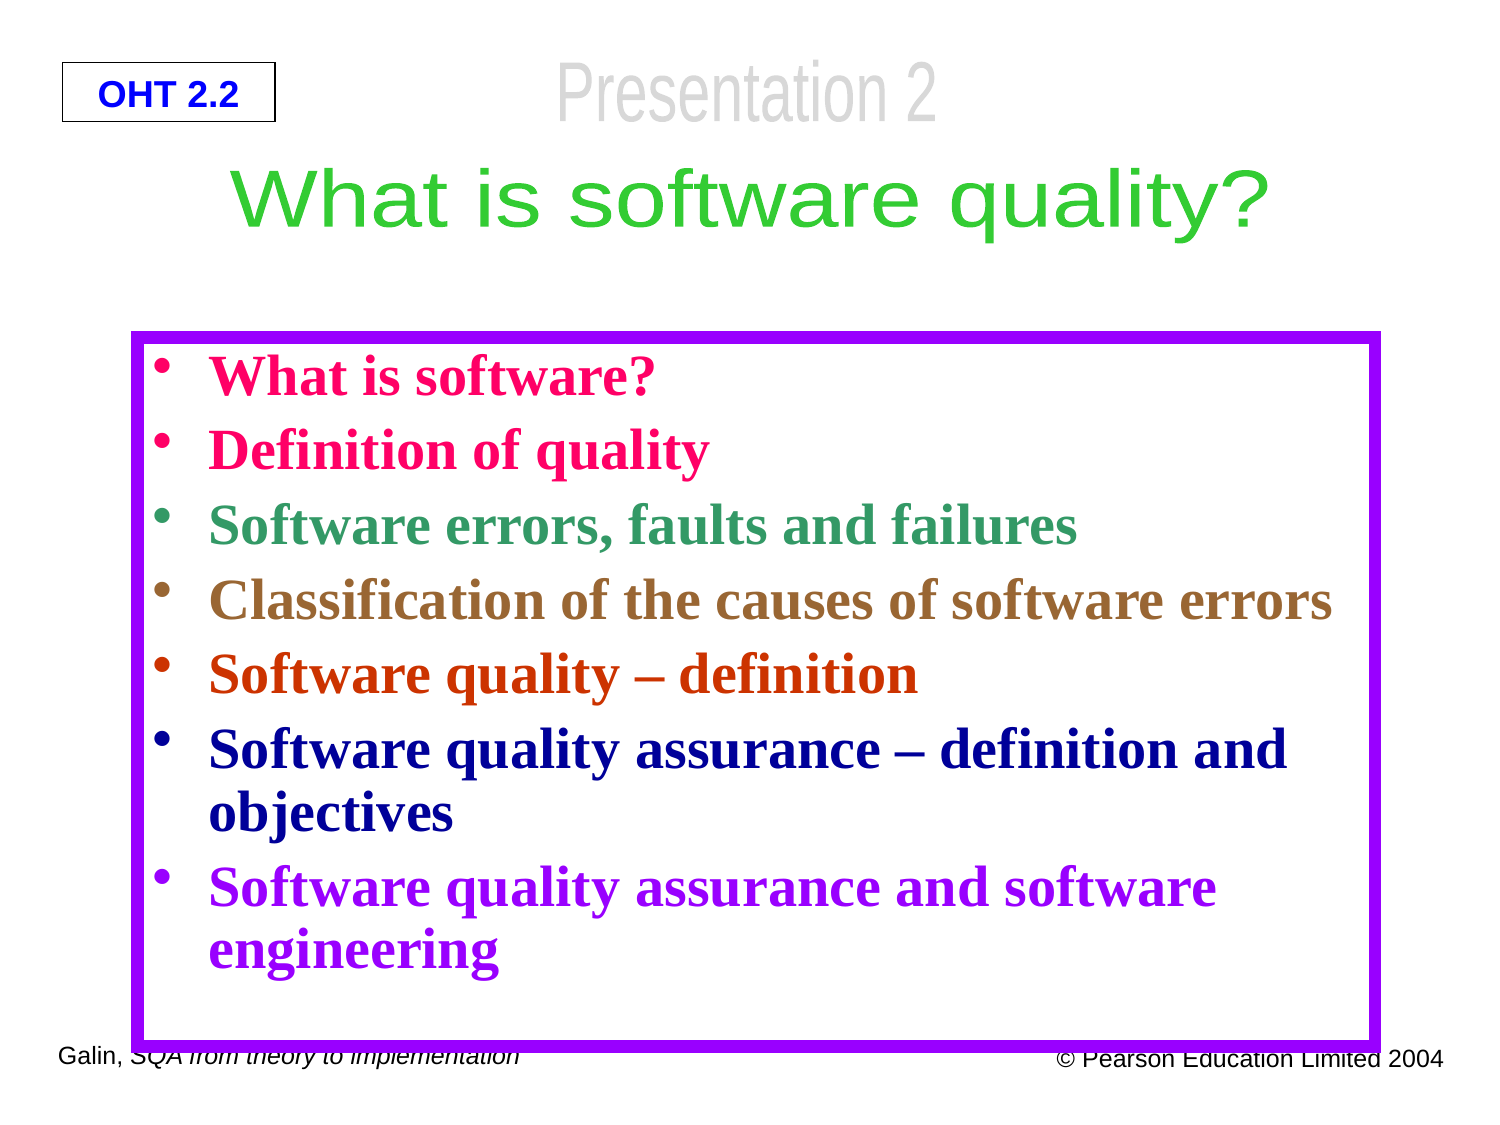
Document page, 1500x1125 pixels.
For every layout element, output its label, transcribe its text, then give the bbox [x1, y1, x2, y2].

text_box What is software? Definition of quality Software errors, faults and failures Classification of the causes of software errors Software quality – definition Software quality assurance – definition and objectives Software quality assurance and software engineering [137, 337, 1375, 1047]
